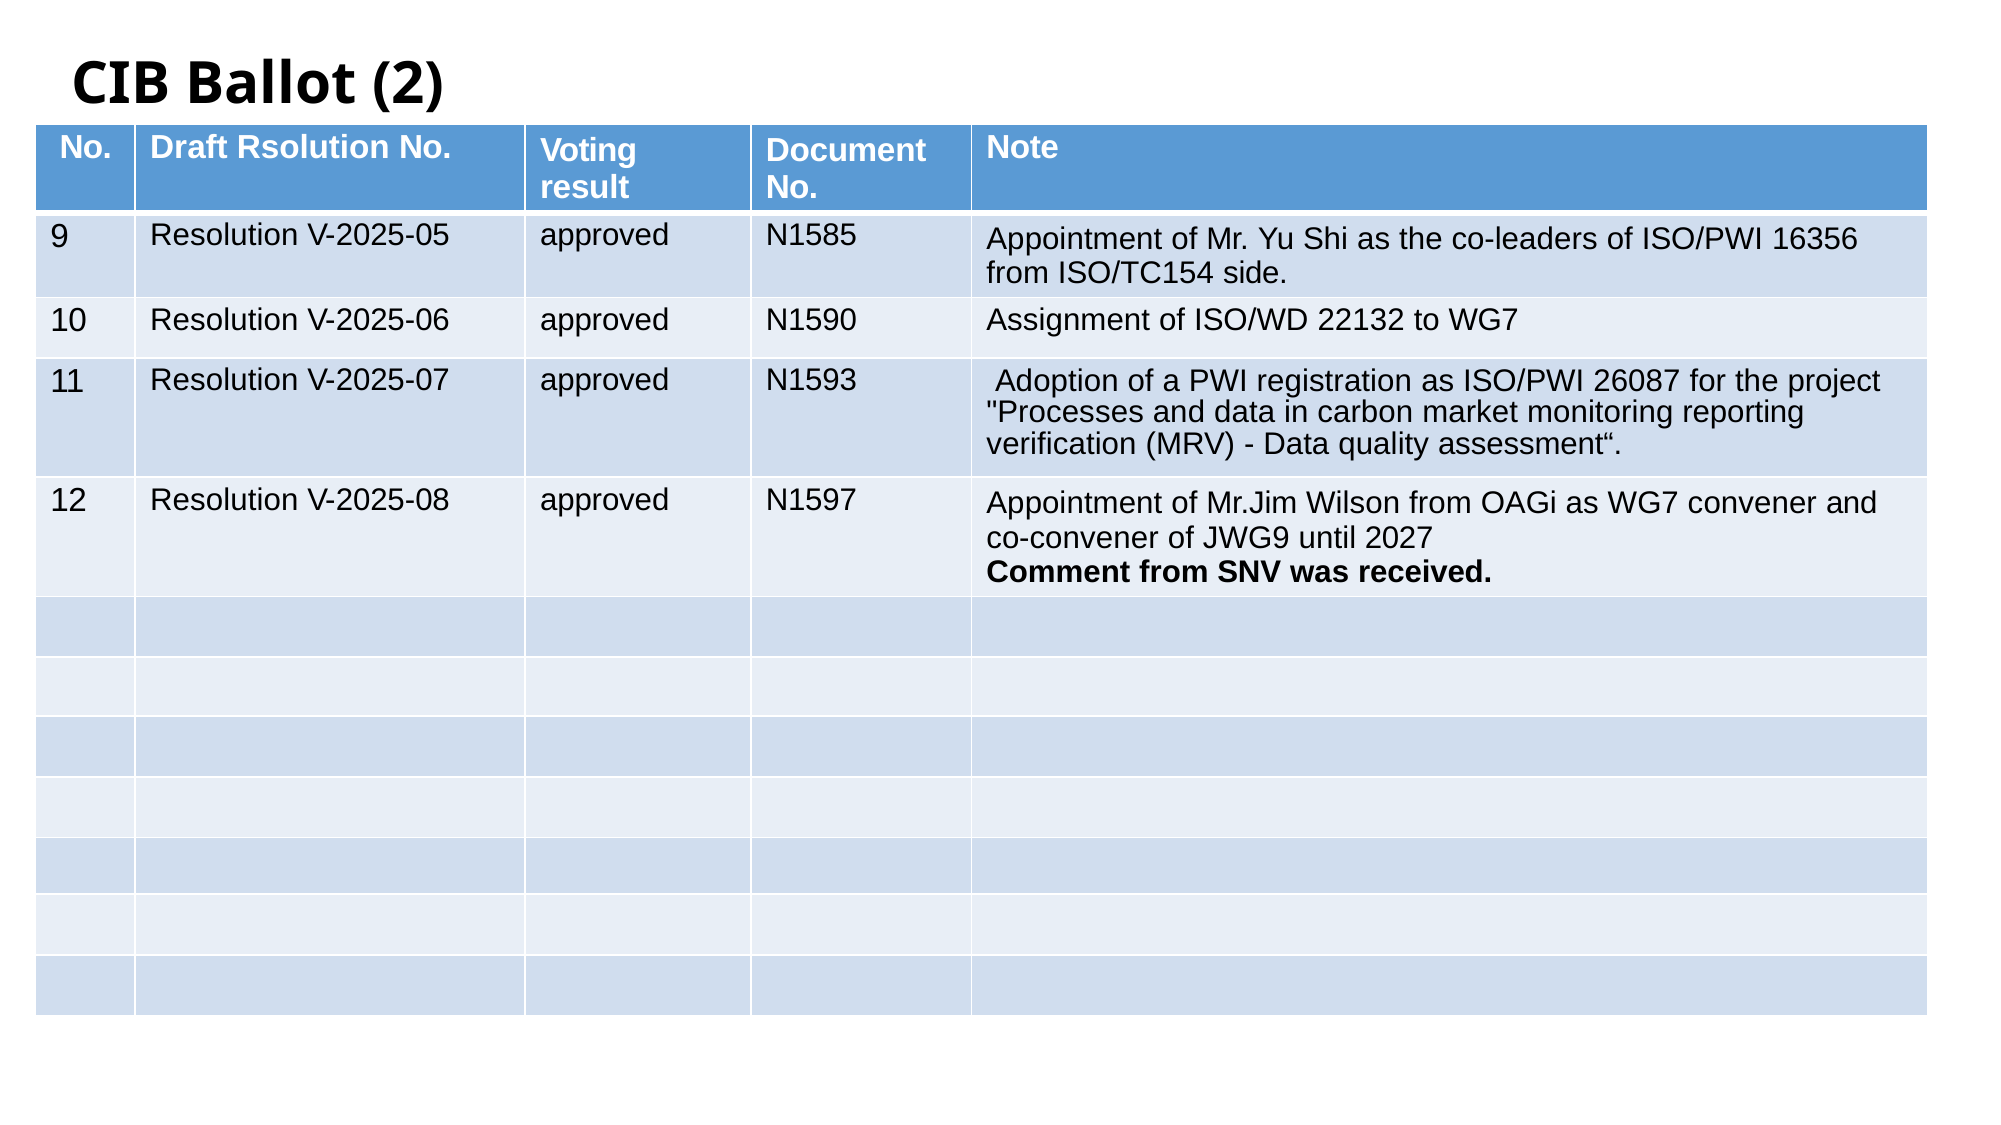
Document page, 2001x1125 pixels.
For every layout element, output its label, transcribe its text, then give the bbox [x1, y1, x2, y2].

table_cell [752, 956, 971, 1015]
table_cell N1593 [752, 359, 971, 476]
table_cell 12 [36, 478, 134, 596]
table_cell [36, 597, 134, 656]
table_cell [36, 778, 134, 837]
table_cell N1585 [752, 216, 971, 297]
table_cell Appointment of Mr. Yu Shi as the co-leaders of ISO/PWI 16356 from ISO/TC154 side. [972, 216, 1927, 297]
table_cell [752, 597, 971, 656]
table_cell Assignment of ISO/WD 22132 to WG7 [972, 298, 1927, 357]
table_cell [752, 658, 971, 715]
table_cell approved [526, 298, 750, 357]
table_cell approved [526, 216, 750, 297]
table_cell [972, 658, 1927, 715]
table_cell [136, 895, 524, 954]
table_cell Resolution V-2025-05 [136, 216, 524, 297]
table_cell Resolution V-2025-06 [136, 298, 524, 357]
table_header Document No. [752, 125, 971, 210]
table_cell 11 [36, 359, 134, 476]
table_cell 10 [36, 298, 134, 357]
table_cell [526, 658, 750, 715]
table_cell [972, 838, 1927, 893]
table_cell [36, 717, 134, 776]
table_cell 9 [36, 216, 134, 297]
table_cell [972, 895, 1927, 954]
table_cell [526, 895, 750, 954]
table_cell [752, 838, 971, 893]
table_cell [526, 597, 750, 656]
table_cell approved [526, 359, 750, 476]
table_cell [752, 778, 971, 837]
table_cell [526, 956, 750, 1015]
table_cell [136, 658, 524, 715]
table_header Draft Rsolution No. [136, 125, 524, 210]
table_cell [972, 956, 1927, 1015]
table_cell Resolution V-2025-07 [136, 359, 524, 476]
table_cell [136, 778, 524, 837]
table_cell [136, 717, 524, 776]
table_cell [972, 597, 1927, 656]
table_cell [526, 838, 750, 893]
table_cell N1590 [752, 298, 971, 357]
table_cell [136, 956, 524, 1015]
text_box CIB Ballot (2) [56, 38, 510, 123]
table_cell [36, 838, 134, 893]
table_cell Adoption of a PWI registration as ISO/PWI 26087 for the project "Processes and data in carbon market monitoring reporting verification (MRV) - Data quality assessment“. [972, 359, 1927, 476]
table_cell [526, 717, 750, 776]
table_cell [752, 895, 971, 954]
table_cell [136, 597, 524, 656]
table_header Note [972, 125, 1927, 210]
table_cell N1597 [752, 478, 971, 596]
table_cell [972, 717, 1927, 776]
table_cell [972, 778, 1927, 837]
table_cell [136, 838, 524, 893]
table_cell [36, 956, 134, 1015]
table_cell Appointment of Mr.Jim Wilson from OAGi as WG7 convener and co-convener of JWG9 until 2027 Comment from SNV was received. [972, 478, 1927, 596]
table_header No. [36, 125, 134, 210]
table_cell [752, 717, 971, 776]
table_cell [36, 895, 134, 954]
table_cell Resolution V-2025-08 [136, 478, 524, 596]
table_cell approved [526, 478, 750, 596]
table_header Voting result [526, 125, 750, 210]
table_cell [36, 658, 134, 715]
table_cell [526, 778, 750, 837]
